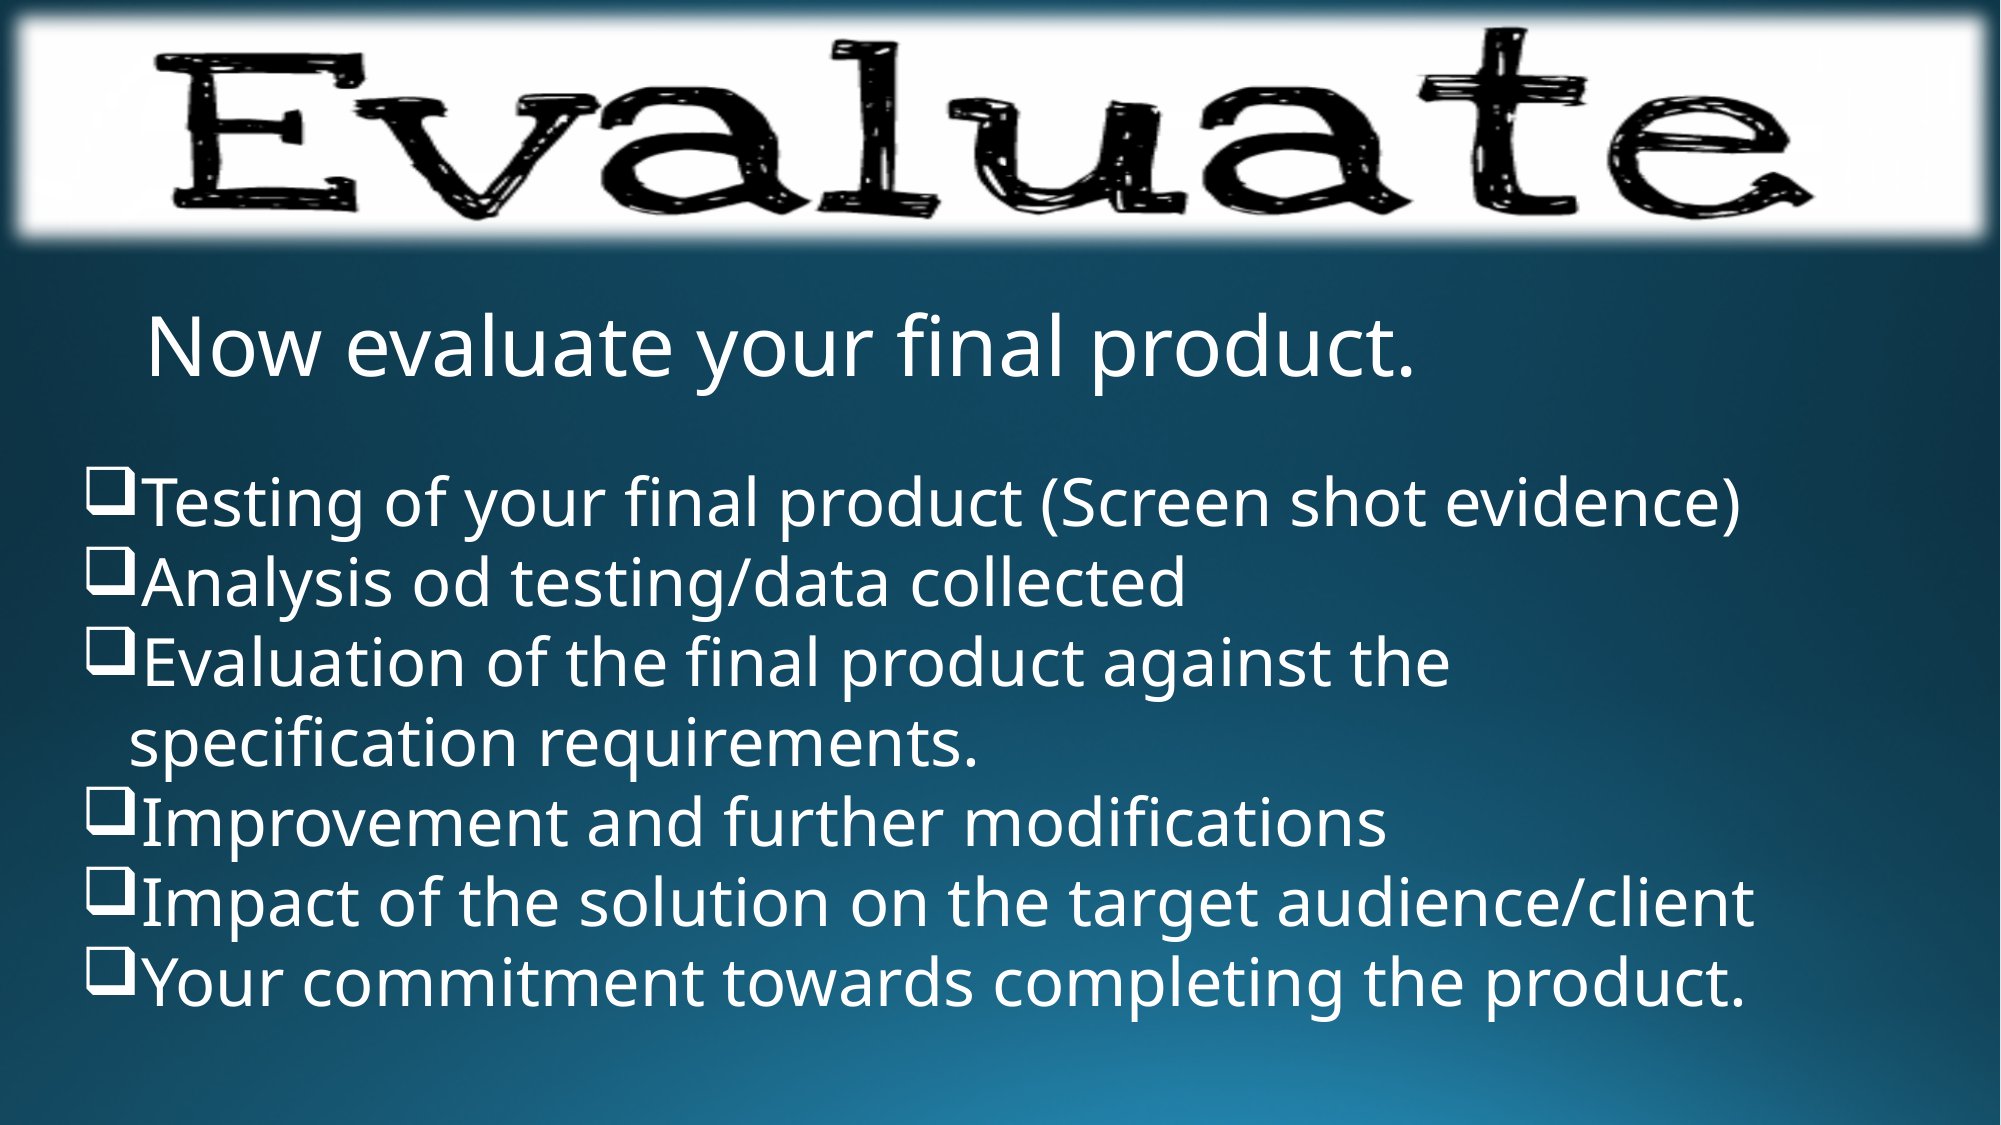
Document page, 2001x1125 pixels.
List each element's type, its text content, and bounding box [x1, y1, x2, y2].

text_box Testing of your final product (Screen shot evidence) Analysis od testing/data collected Evaluation of the final product against the specification requirements. Improvement and further modifications Impact of the solution on the target audience/client Your commitment towards completing the product. [66, 452, 1872, 1027]
picture [0, 0, 2001, 1125]
text_box Now evaluate your final product. [130, 285, 1508, 400]
